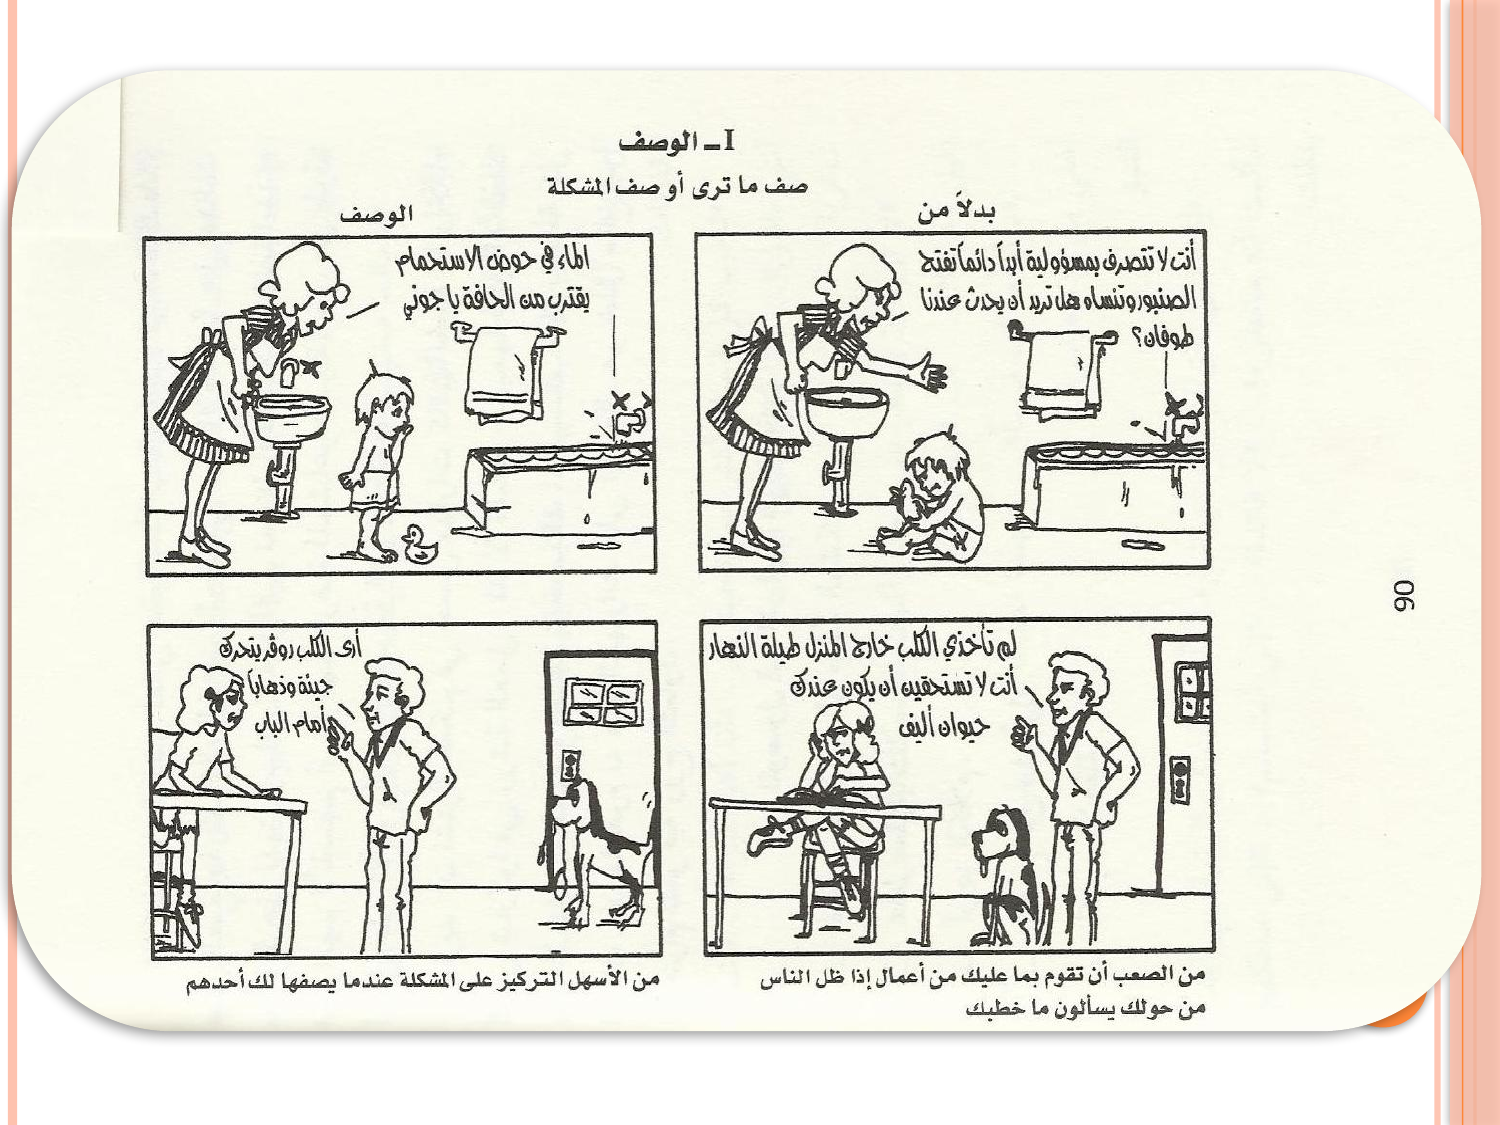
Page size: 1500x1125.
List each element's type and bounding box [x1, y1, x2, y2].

picture [11, 69, 1482, 1032]
